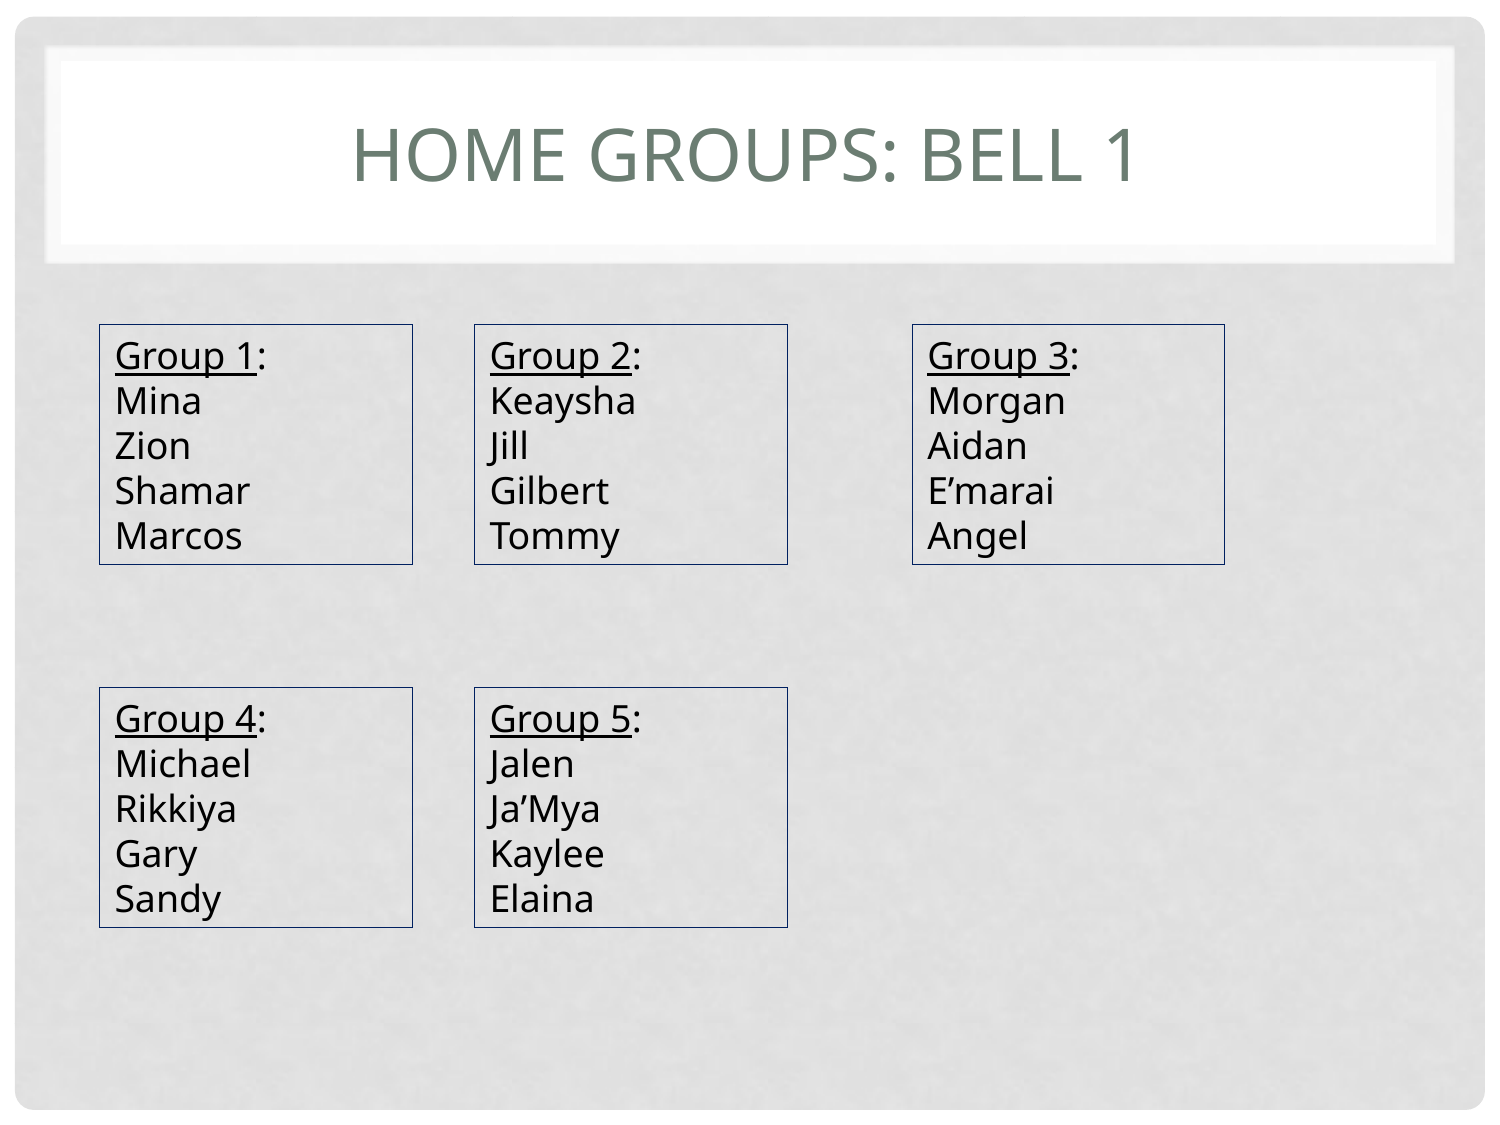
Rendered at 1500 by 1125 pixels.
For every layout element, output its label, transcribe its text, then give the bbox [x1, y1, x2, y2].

text_box Group 1: Mina Zion Shamar Marcos [99, 324, 413, 565]
text_box Group 5: Jalen Ja’Mya Kaylee Elaina [474, 687, 788, 928]
title Home Groups: Bell 1 [69, 66, 1425, 238]
text_box Group 3: Morgan Aidan E’marai Angel [912, 324, 1225, 565]
text_box Group 4: Michael Rikkiya Gary Sandy [99, 687, 413, 928]
text_box Group 2: Keaysha Jill Gilbert Tommy [474, 324, 788, 565]
